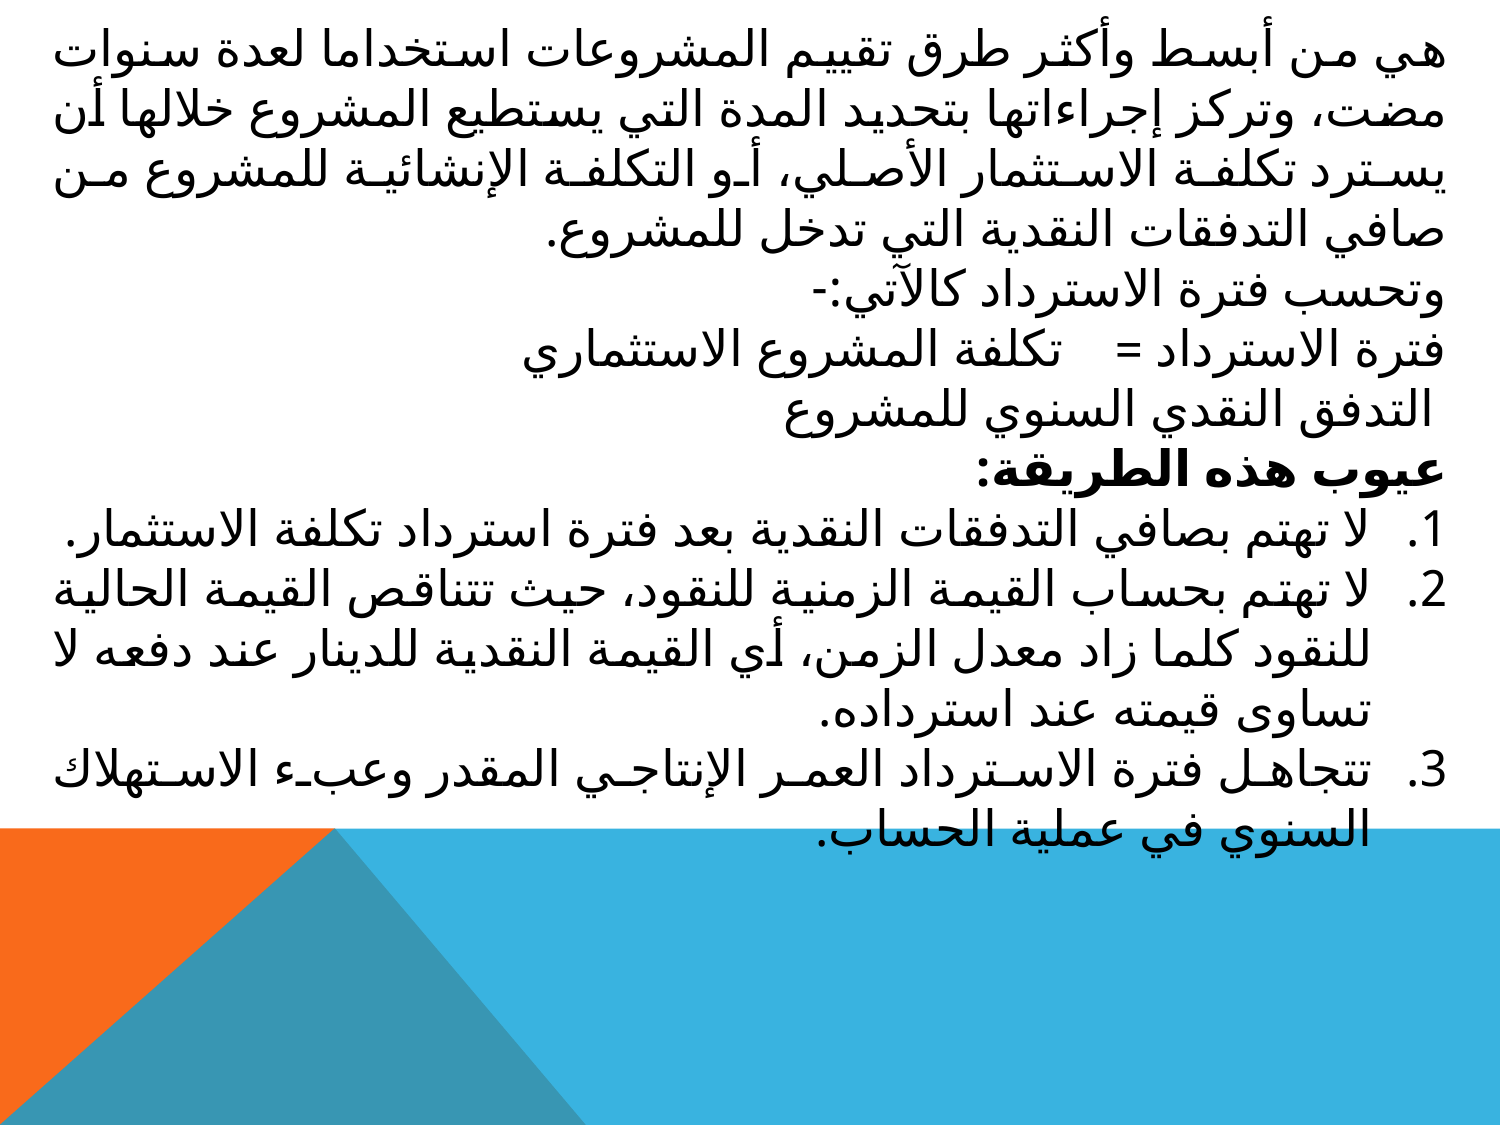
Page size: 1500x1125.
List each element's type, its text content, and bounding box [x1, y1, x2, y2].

text_box هي من أبسط وأكثر طرق تقييم المشروعات استخداما لعدة سنوات مضت، وتركز إجراءاتها بتحديد المدة التي يستطيع المشروع خلالها أن يسترد تكلفة الاستثمار الأصلي، أو التكلفة الإنشائية للمشروع من صافي التدفقات النقدية التي تدخل للمشروع. وتحسب فترة الاسترداد كالآتي:- فترة الاسترداد = تكلفة المشروع الاستثماري التدفق النقدي السنوي للمشروع عيوب هذه الطريقة: لا تهتم بصافي التدفقات النقدية بعد فترة استرداد تكلفة الاستثمار. لا تهتم بحساب القيمة الزمنية للنقود، حيث تتناقص القيمة الحالية للنقود كلما زاد معدل الزمن، أي القيمة النقدية للدينار عند دفعه لا تساوى قيمته عند استرداده. تتجاهل فترة الاسترداد العمر الإنتاجي المقدر وعبء الاستهلاك السنوي في عملية الحساب. [37, 8, 1463, 864]
